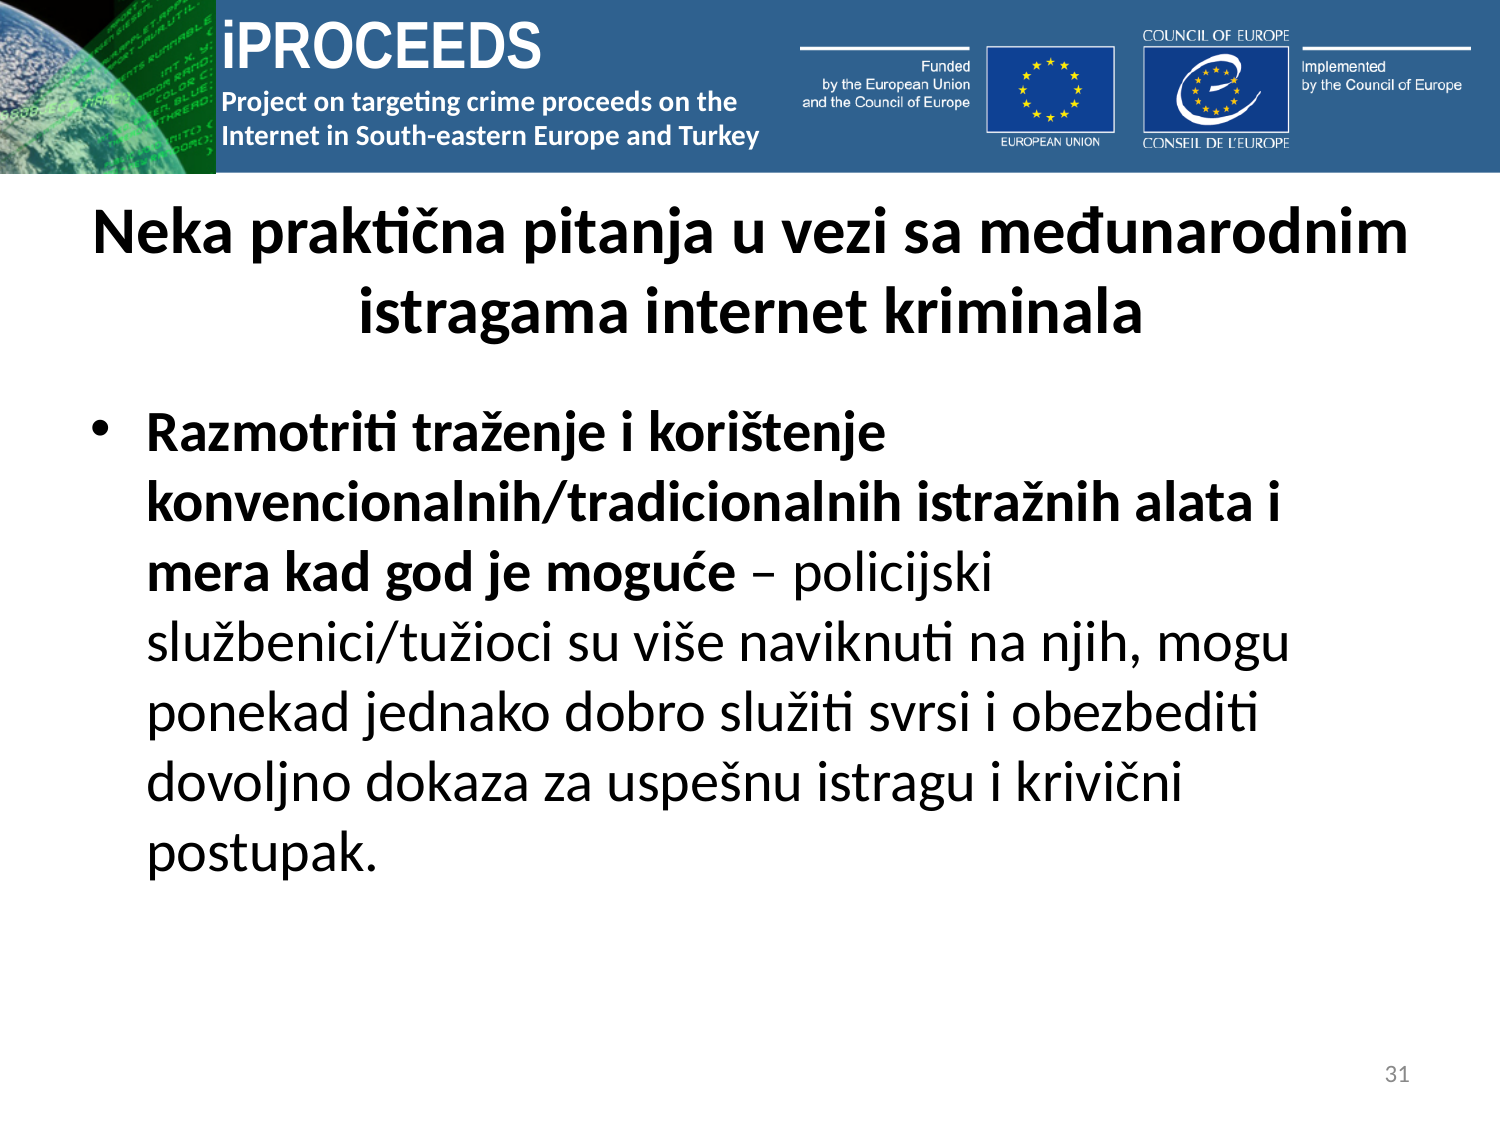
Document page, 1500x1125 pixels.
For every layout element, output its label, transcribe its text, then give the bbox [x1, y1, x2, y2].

picture [800, 30, 1471, 148]
title Neka praktična pitanja u vezi sa međunarodnim istragama internet kriminala [76, 172, 1428, 361]
picture [0, 0, 216, 174]
list Razmotriti traženje i korištenje konvencionalnih/tradicionalnih istražnih alata i mera kad god je moguće – policijski službenici/tužioci su više naviknuti na njih, mogu ponekad jednako dobro služiti svrsi i obezbediti dovoljno dokaza za uspešnu istragu i krivični postupak. [74, 385, 1426, 1006]
slide_number 31 [1074, 1042, 1425, 1103]
